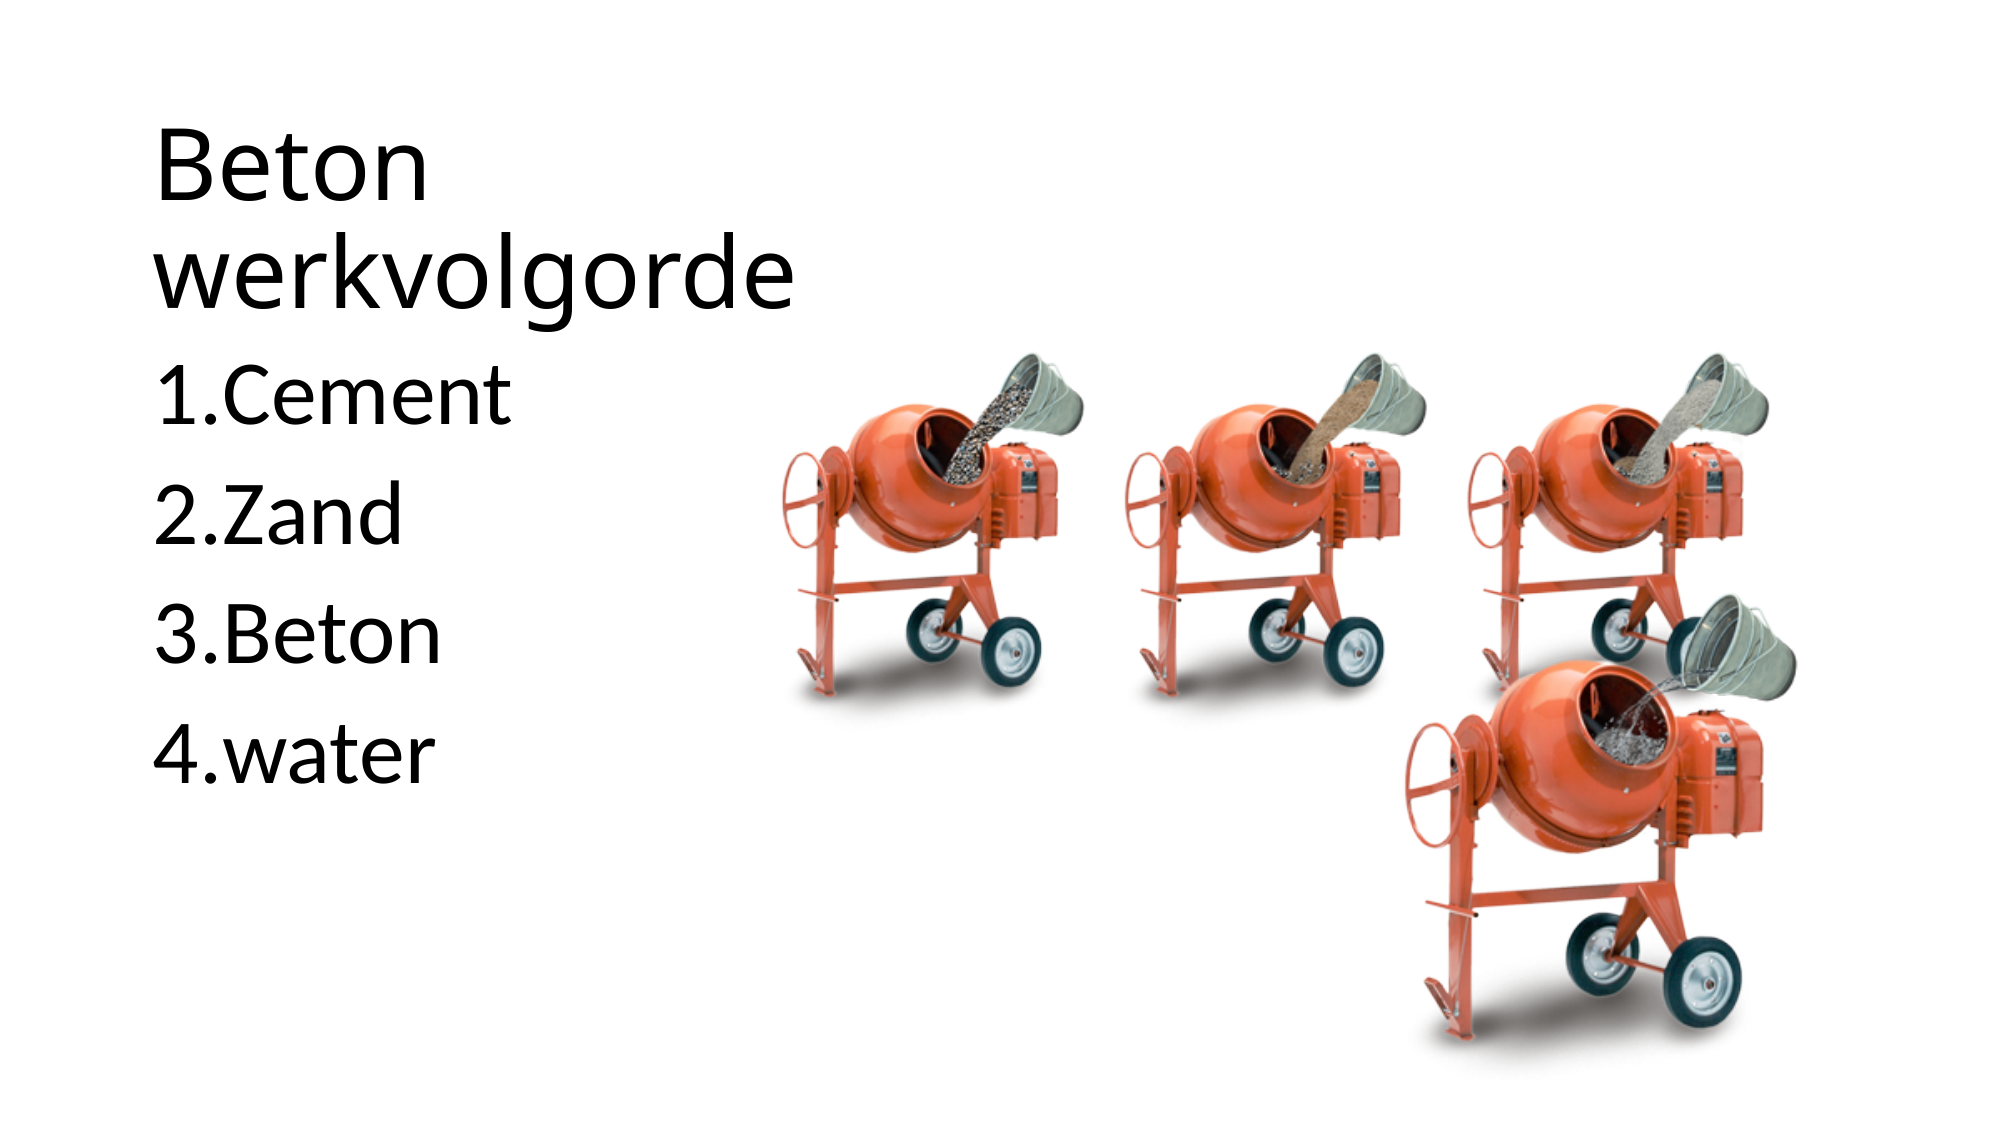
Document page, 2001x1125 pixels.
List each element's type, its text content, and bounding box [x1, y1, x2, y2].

title Beton werkvolgorde [137, 75, 873, 337]
list Cement Zand Beton water [137, 337, 768, 963]
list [768, 308, 1886, 1090]
